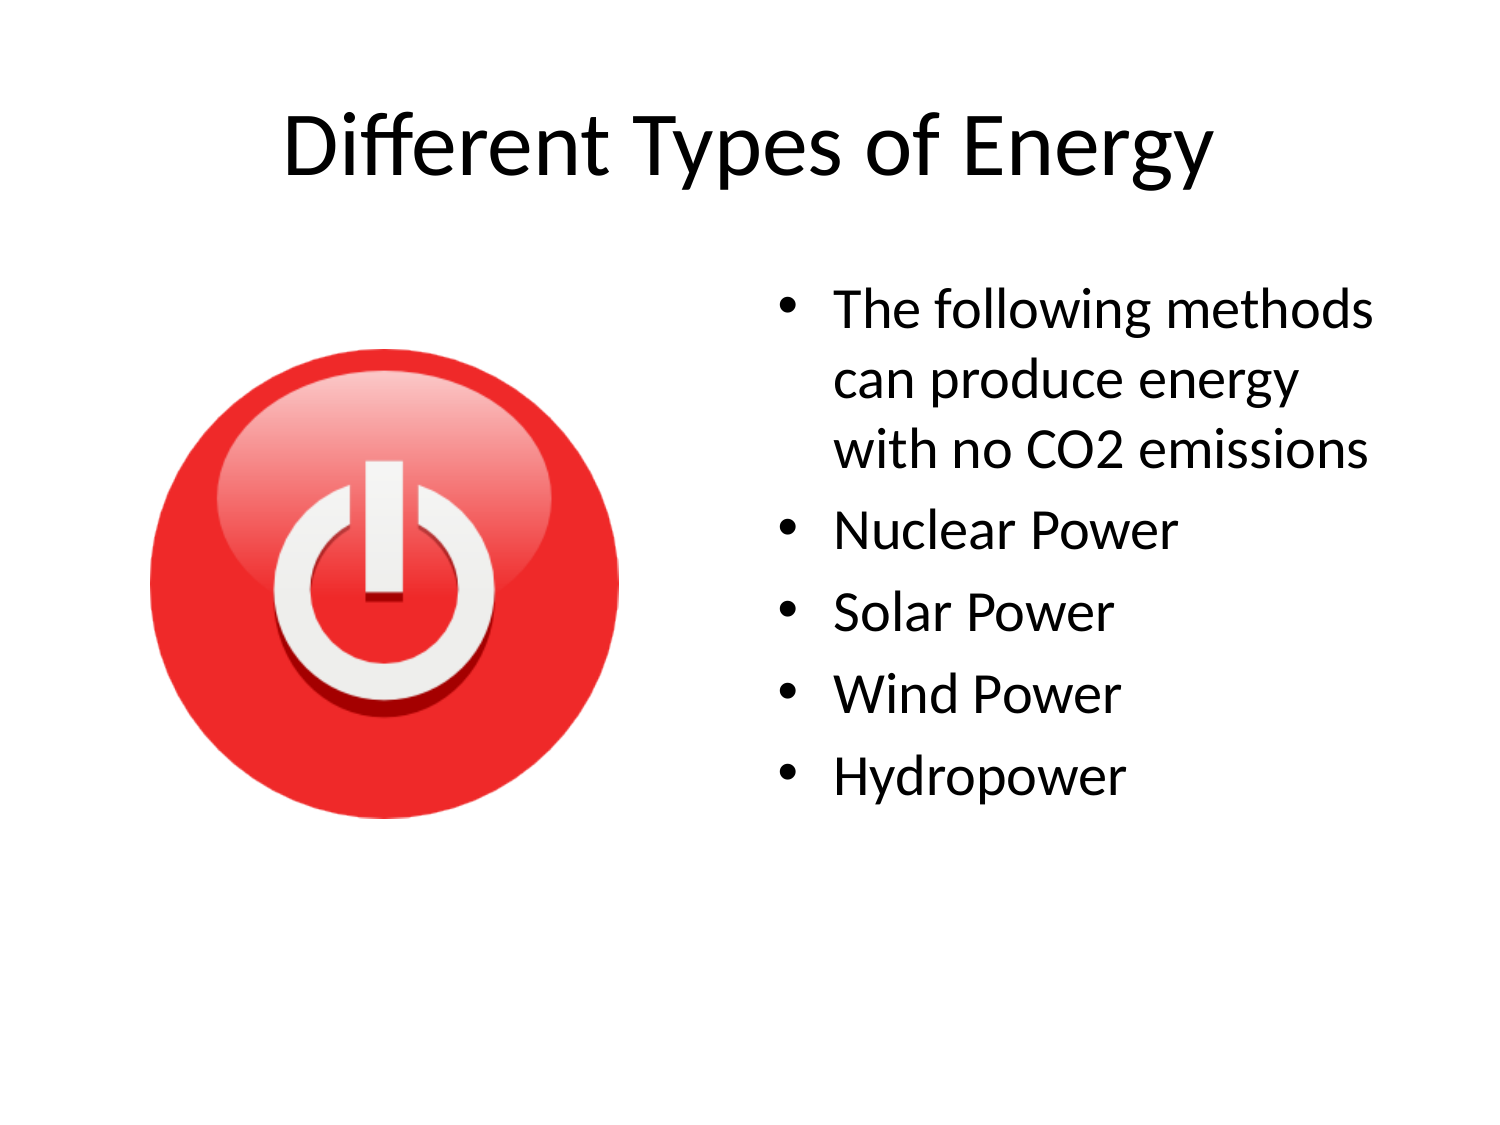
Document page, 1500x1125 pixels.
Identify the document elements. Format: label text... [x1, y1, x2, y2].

title Different Types of Energy [75, 45, 1425, 233]
picture [149, 349, 619, 819]
list The following methods can produce energy with no CO2 emissions Nuclear Power Solar Power Wind Power Hydropower [762, 262, 1425, 1005]
